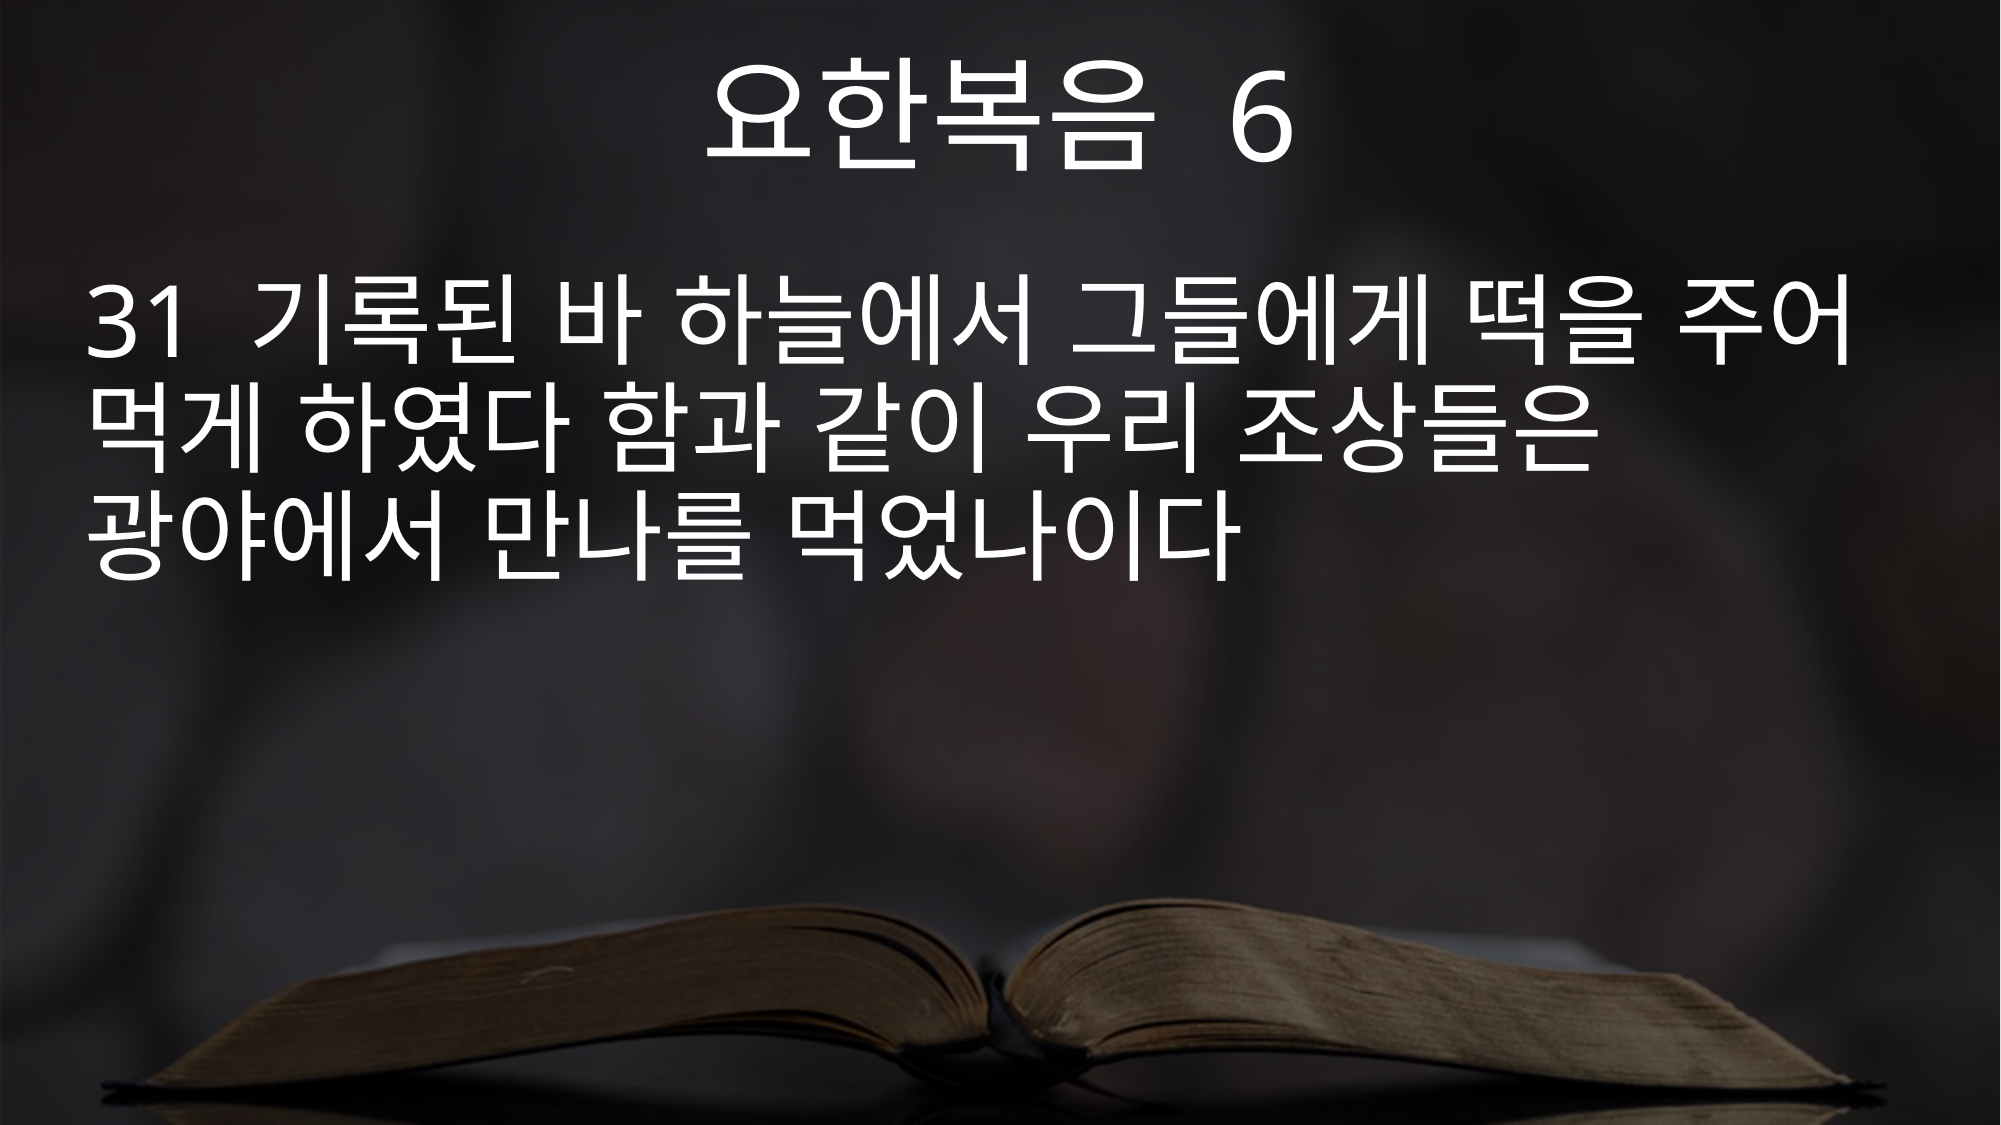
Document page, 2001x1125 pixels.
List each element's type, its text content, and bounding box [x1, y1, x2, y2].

list 31 기록된 바 하늘에서 그들에게 떡을 주어 먹게 하였다 함과 같이 우리 조상들은 광야에서 만나를 먹었나이다 [69, 263, 1953, 423]
picture [0, 0, 2001, 1125]
footer 요한복음 6 [0, 32, 2000, 192]
